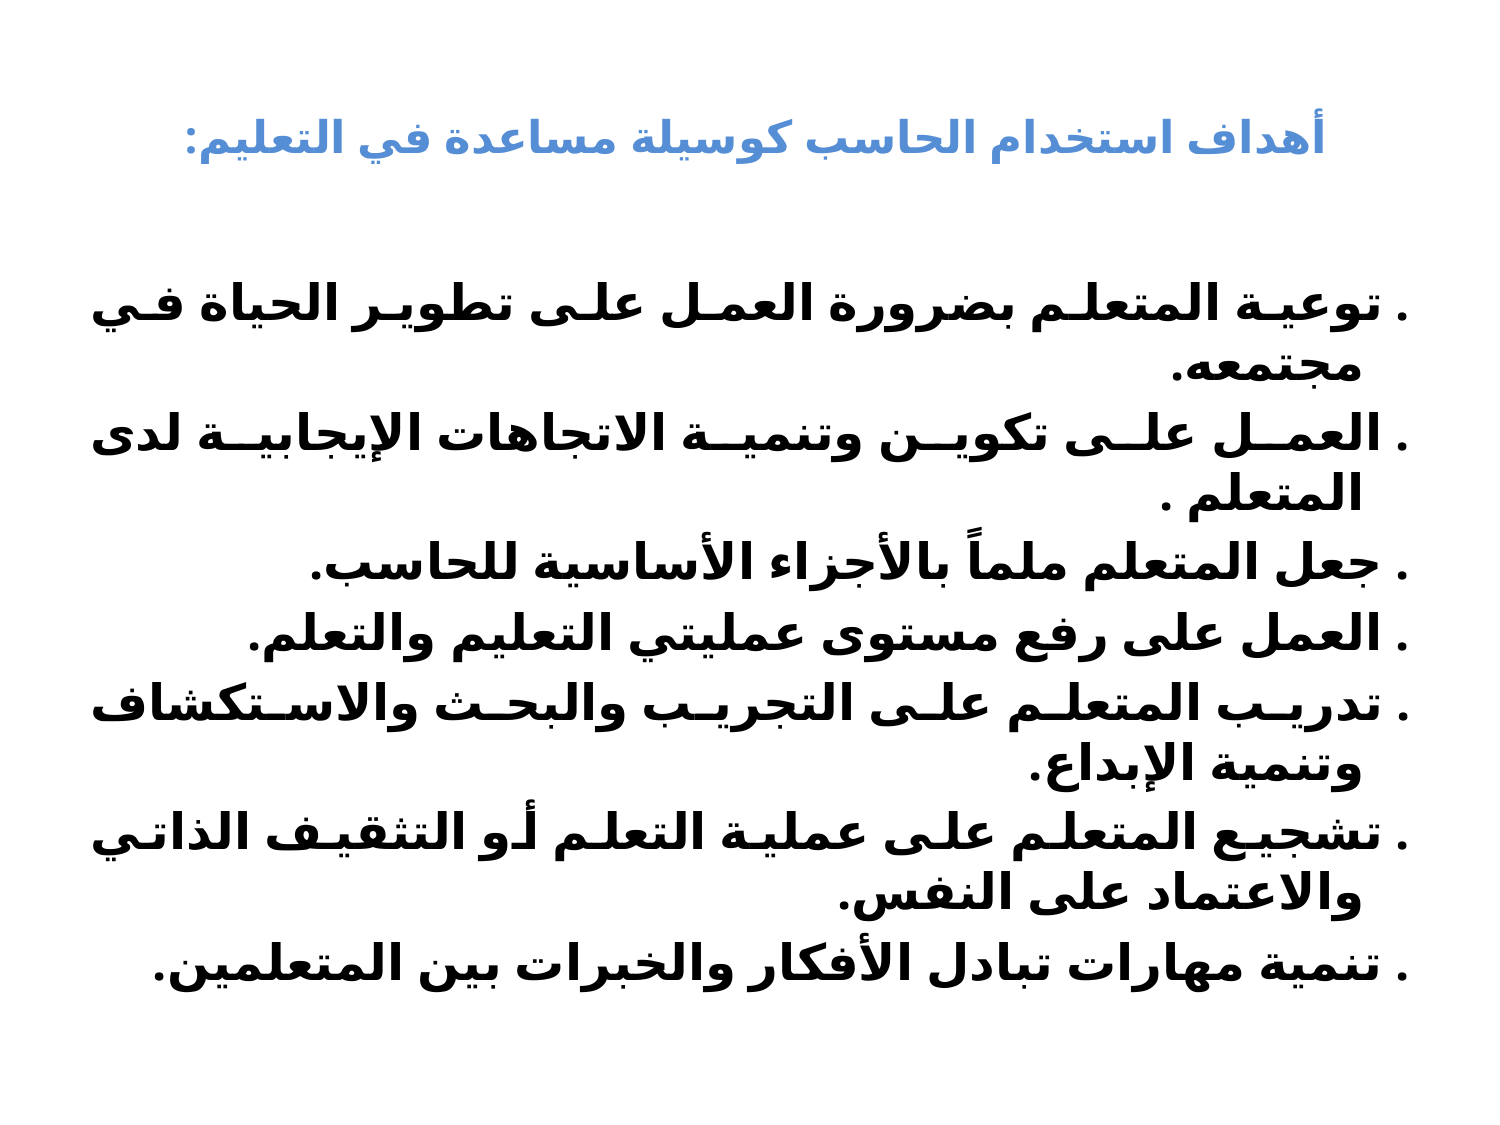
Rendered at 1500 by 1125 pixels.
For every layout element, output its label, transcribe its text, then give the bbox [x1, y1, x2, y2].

title أهداف استخدام الحاسب كوسيلة مساعدة في التعليم: [75, 45, 1425, 233]
list . توعية المتعلم بضرورة العمل على تطوير الحياة في مجتمعه. . العمل على تكوين وتنمية الاتجاهات الإيجابية لدى المتعلم . . جعل المتعلم ملماً بالأجزاء الأساسية للحاسب. . العمل على رفع مستوى عمليتي التعليم والتعلم. . تدريب المتعلم على التجريب والبحث والاستكشاف وتنمية الإبداع. . تشجيع المتعلم على عملية التعلم أو التثقيف الذاتي والاعتماد على النفس. . تنمية مهارات تبادل الأفكار والخبرات بين المتعلمين. [75, 262, 1425, 1005]
